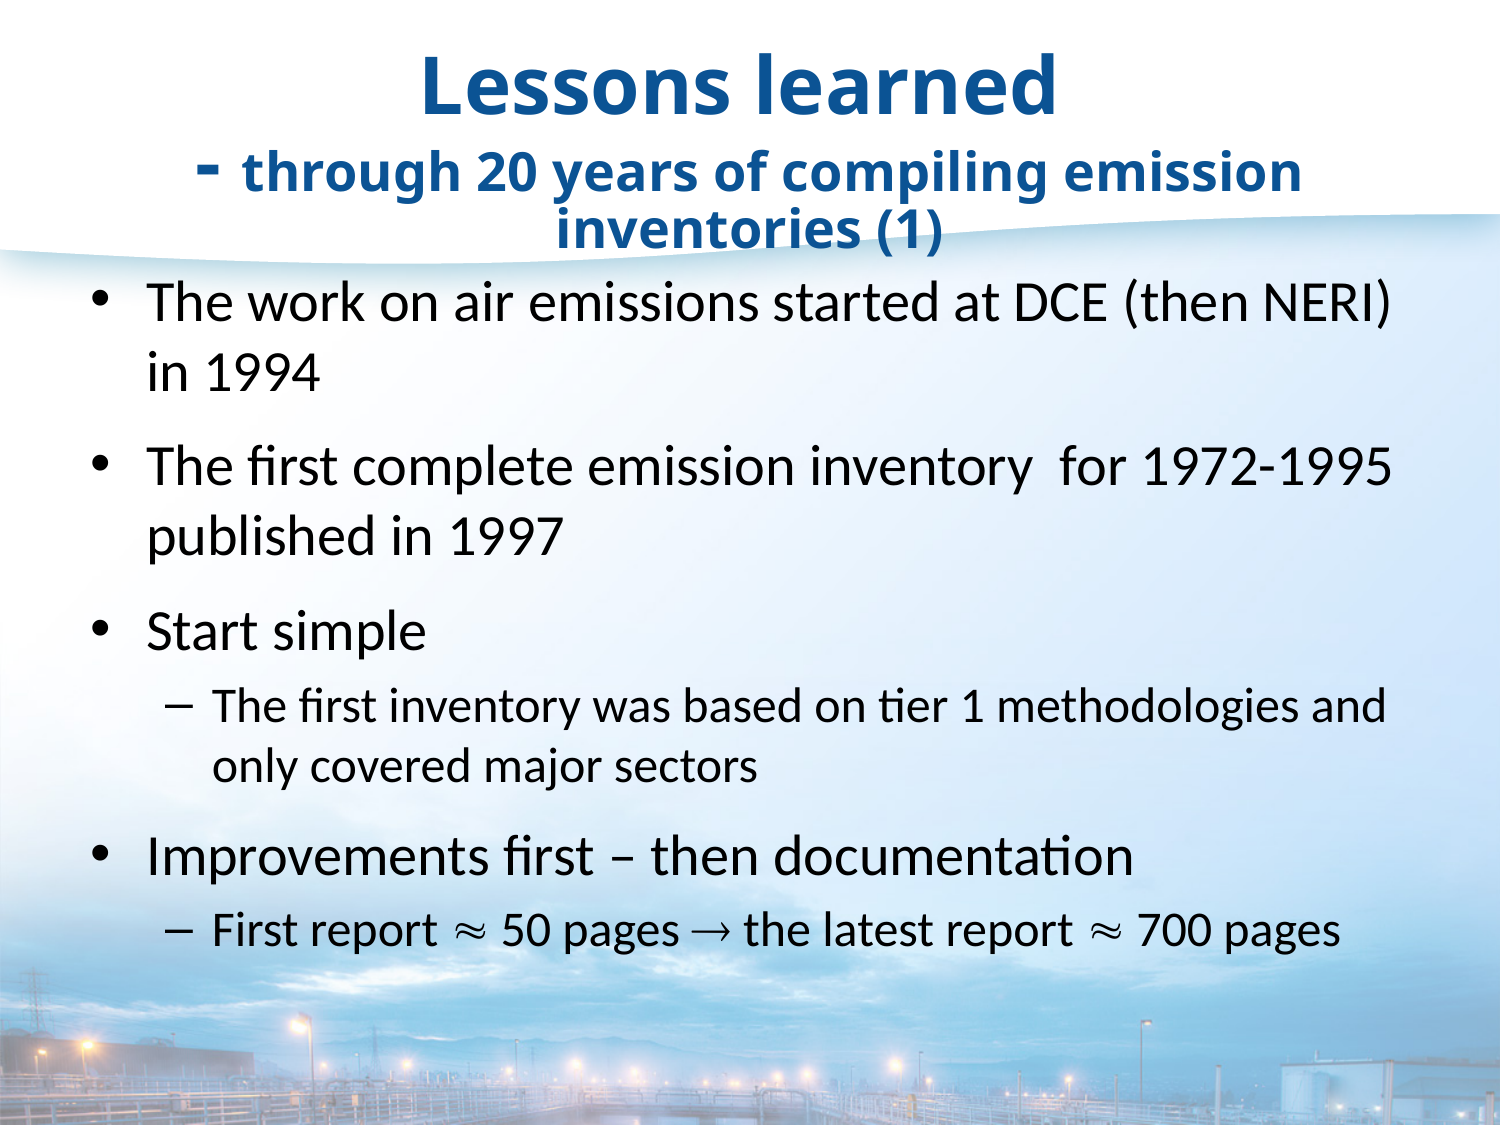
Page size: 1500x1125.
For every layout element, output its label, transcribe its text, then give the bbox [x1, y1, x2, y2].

picture [0, 215, 1500, 1125]
list The work on air emissions started at DCE (then NERI) in 1994 The first complete emission inventory for 1972-1995 published in 1997 Start simple The first inventory was based on tier 1 methodologies and only covered major sectors Improvements first – then documentation First report  50 pages  the latest report  700 pages [75, 255, 1425, 1047]
title Lessons learned - through 20 years of compiling emission inventories (1) [75, 45, 1425, 255]
